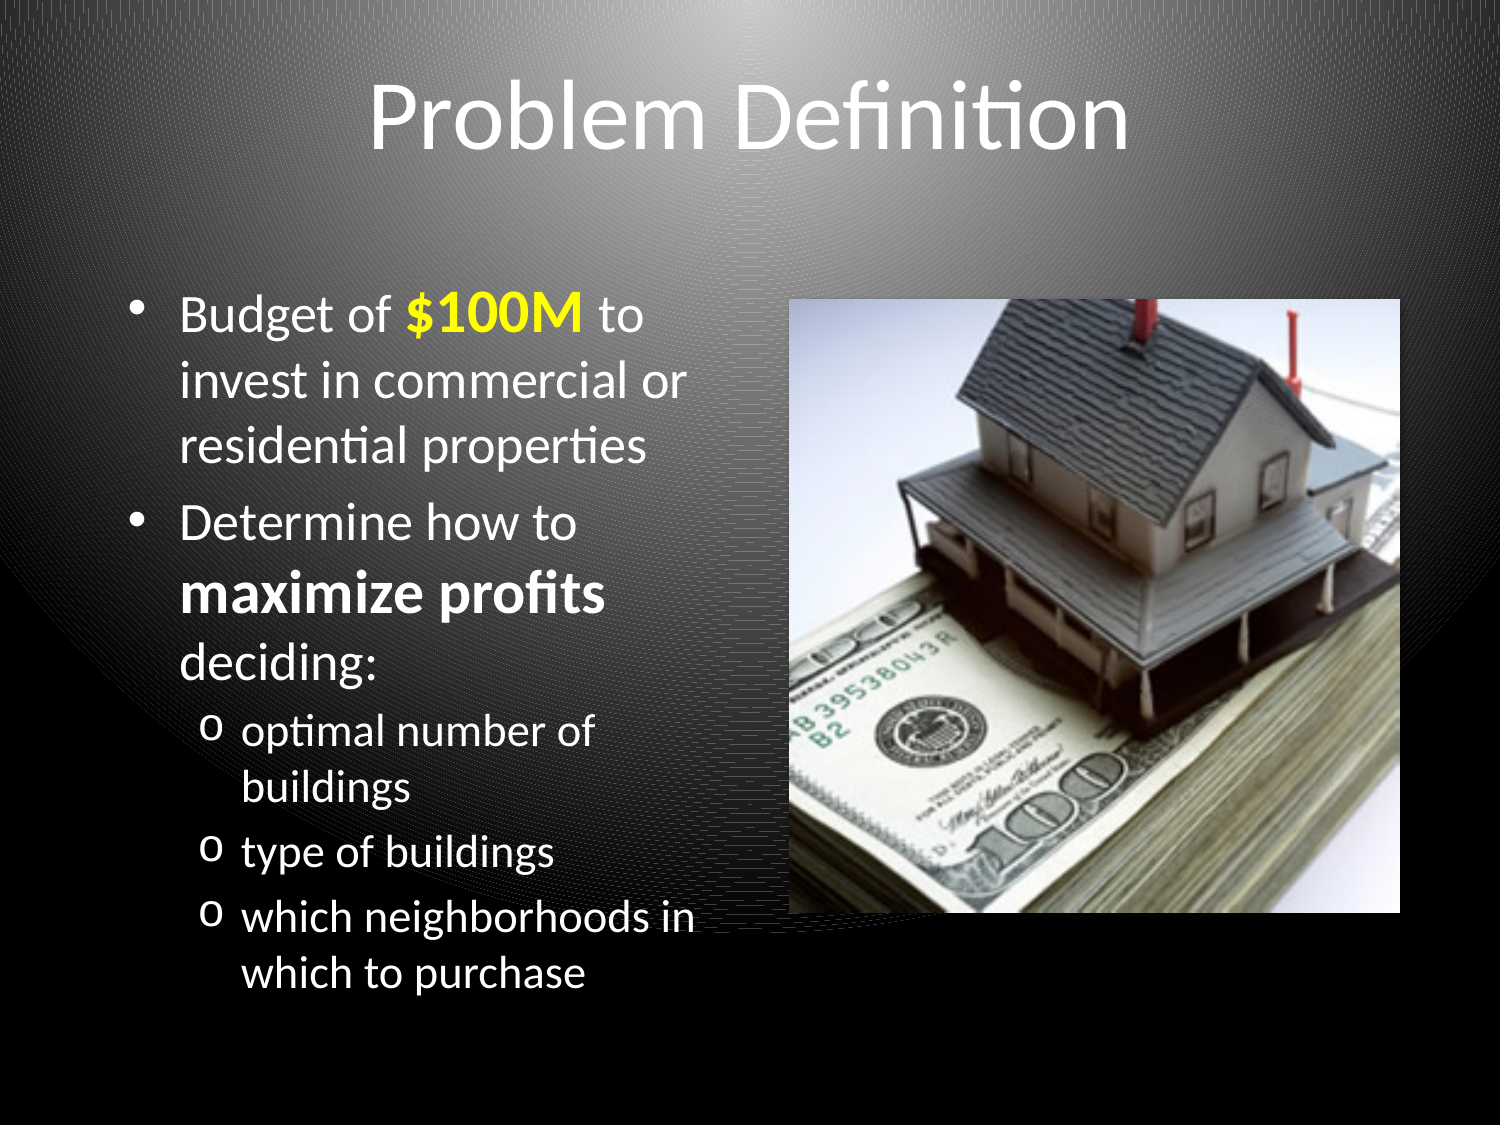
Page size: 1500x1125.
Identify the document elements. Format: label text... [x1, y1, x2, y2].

list Budget of $100M to invest in commercial or residential properties Determine how to maximize profits deciding: optimal number of buildings type of buildings which neighborhoods in which to purchase [112, 262, 775, 1005]
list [789, 299, 1401, 913]
title Problem Definition [75, 45, 1425, 175]
